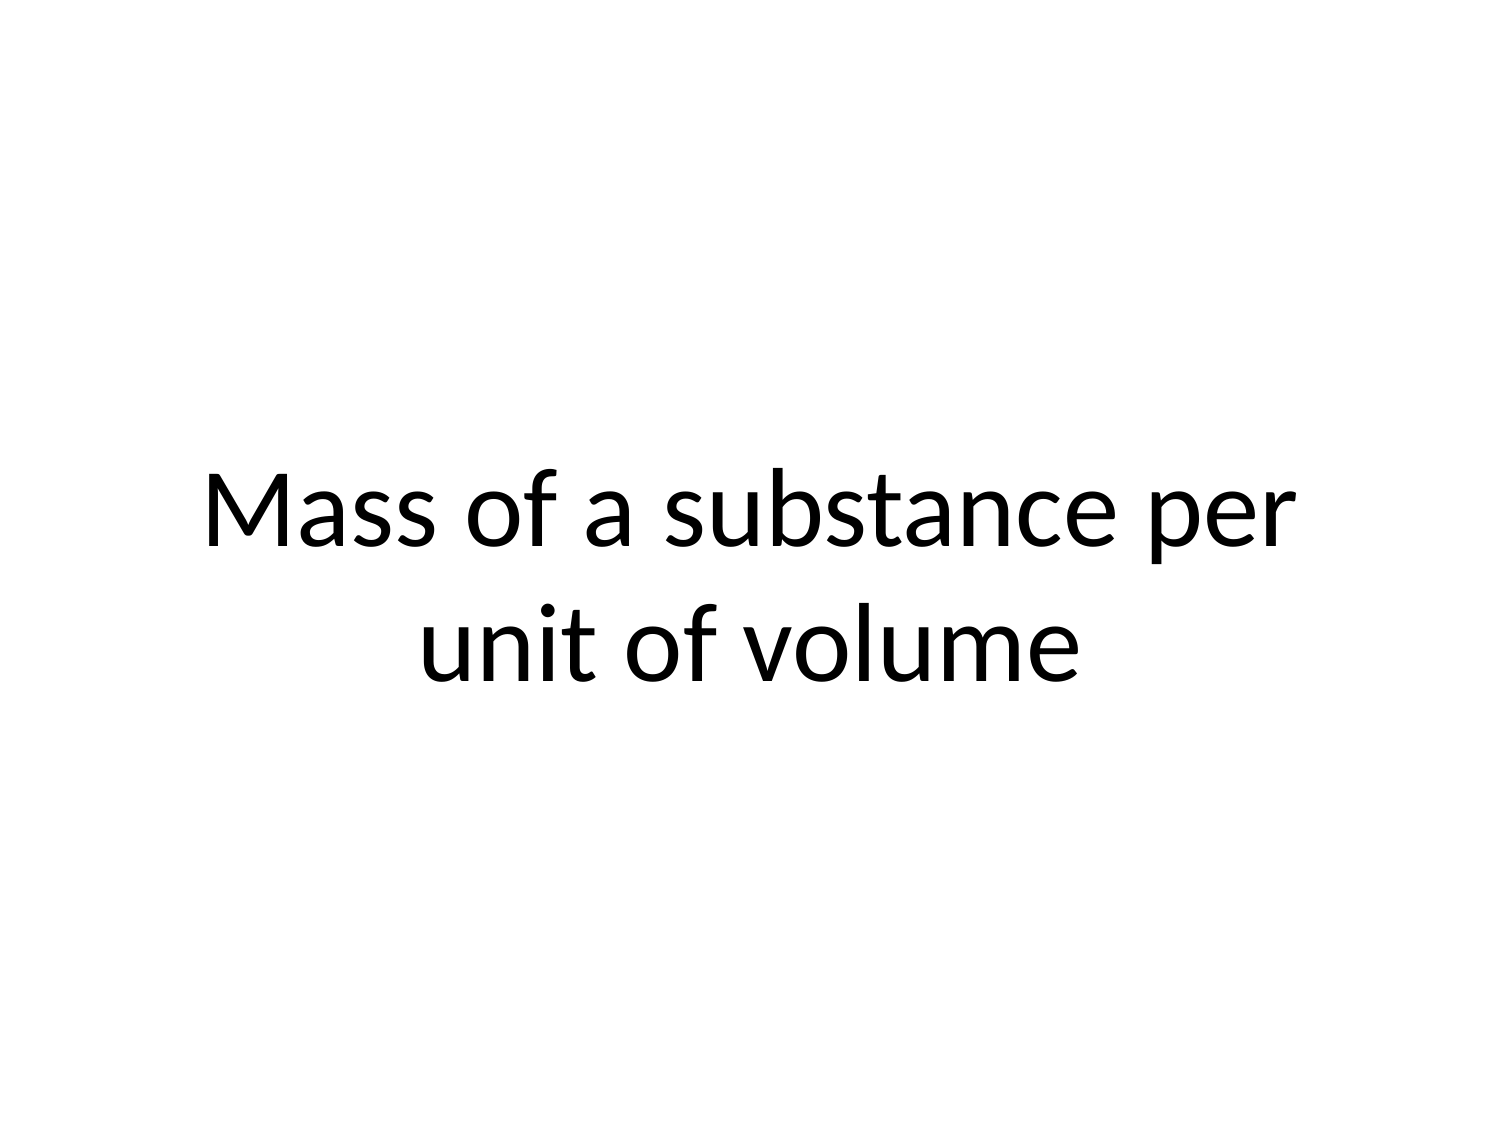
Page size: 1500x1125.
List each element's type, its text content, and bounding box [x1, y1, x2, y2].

title Mass of a substance per unit of volume [112, 50, 1388, 1088]
